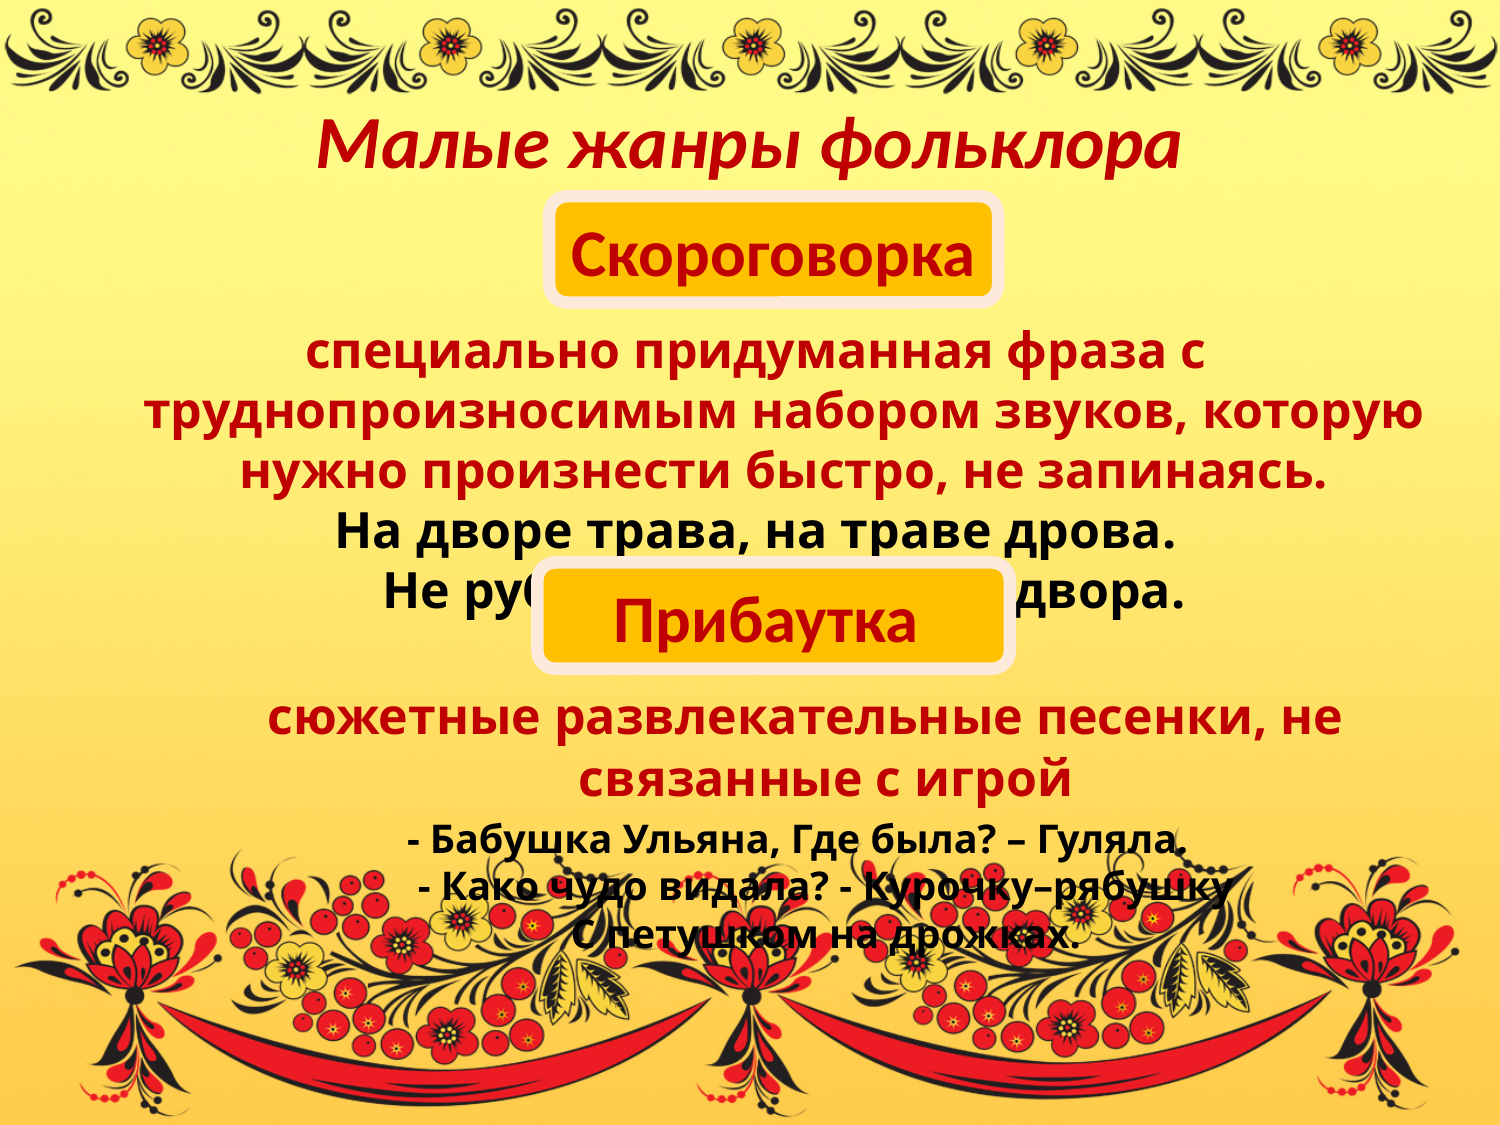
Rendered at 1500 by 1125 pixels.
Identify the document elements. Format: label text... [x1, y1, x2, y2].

picture [0, 0, 1500, 1125]
text_box Скороговорка [547, 194, 1001, 305]
title Малые жанры фольклора [75, 45, 1425, 172]
list специально придуманная фраза с труднопроизносимым набором звуков, которую нужно произнести быстро, не запинаясь. На дворе трава, на траве дрова. Не руби дрова на траве двора. [64, 172, 1447, 1012]
text_box сюжетные развлекательные песенки, не связанные с игрой - Бабушка Ульяна, Где была? – Гуляла. - Како чудо видала? - Курочку–рябушку С петушком на дрожках. [123, 668, 1472, 1037]
text_box Прибаутка [535, 560, 1012, 668]
